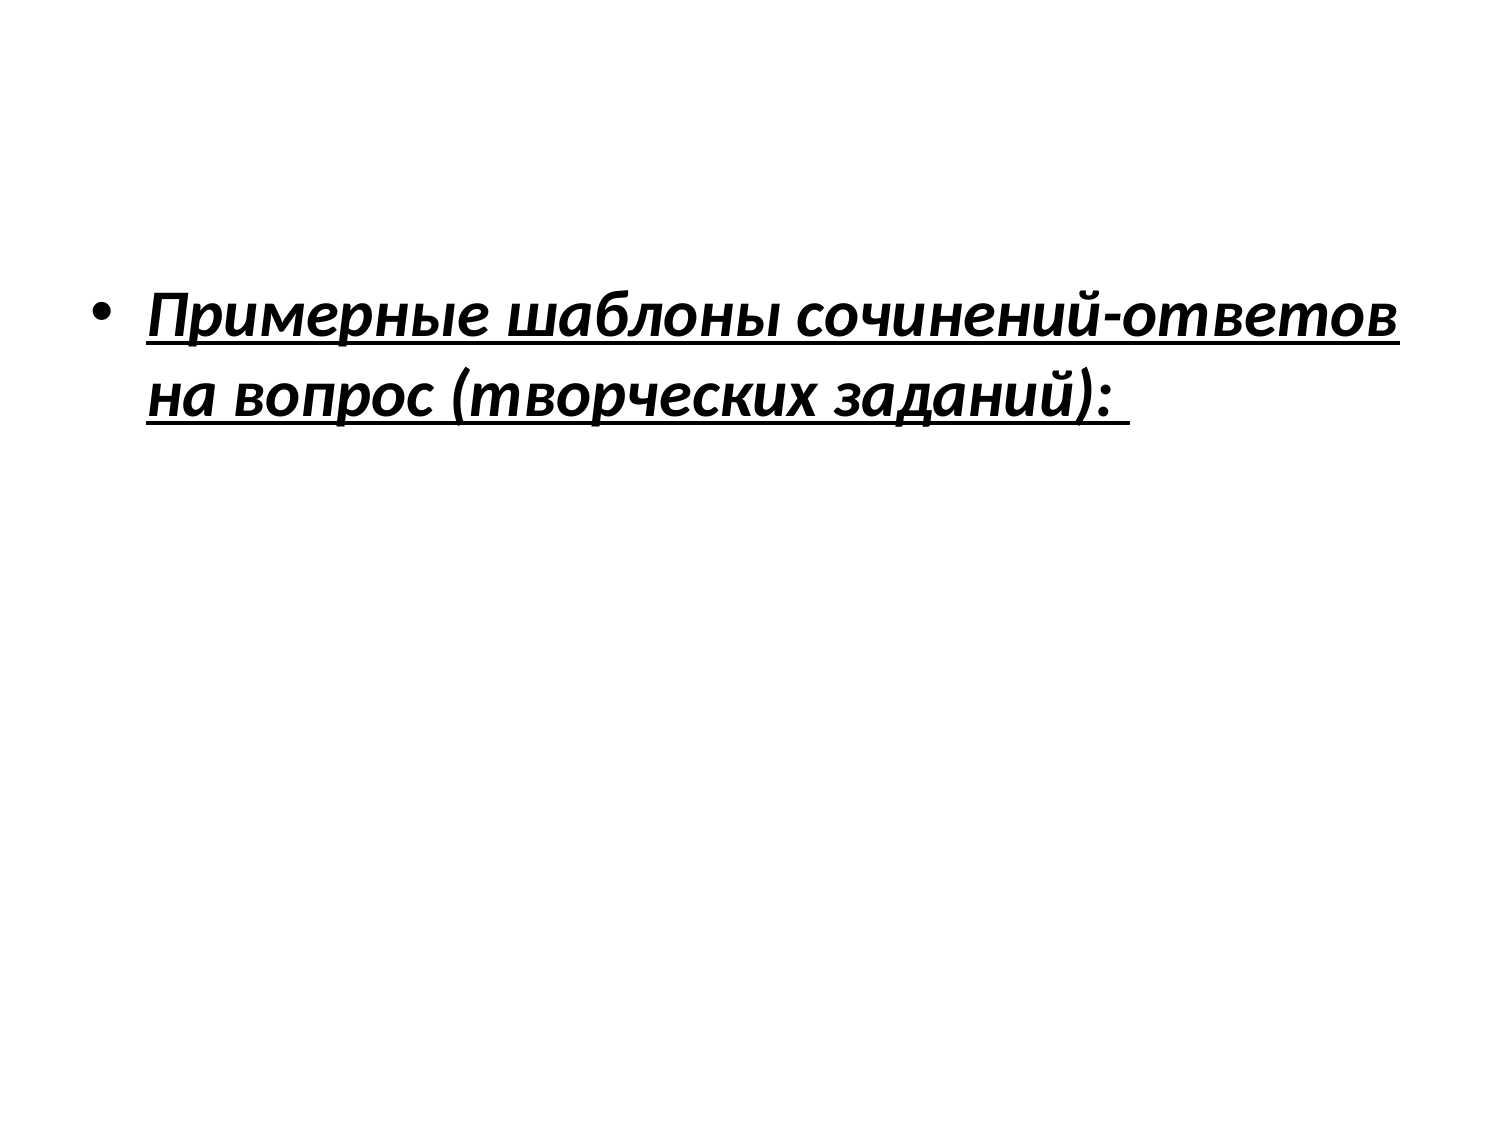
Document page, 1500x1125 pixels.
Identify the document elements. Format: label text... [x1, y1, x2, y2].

list Примерные шаблоны сочинений-ответов на вопрос (творческих заданий): [75, 262, 1425, 1005]
